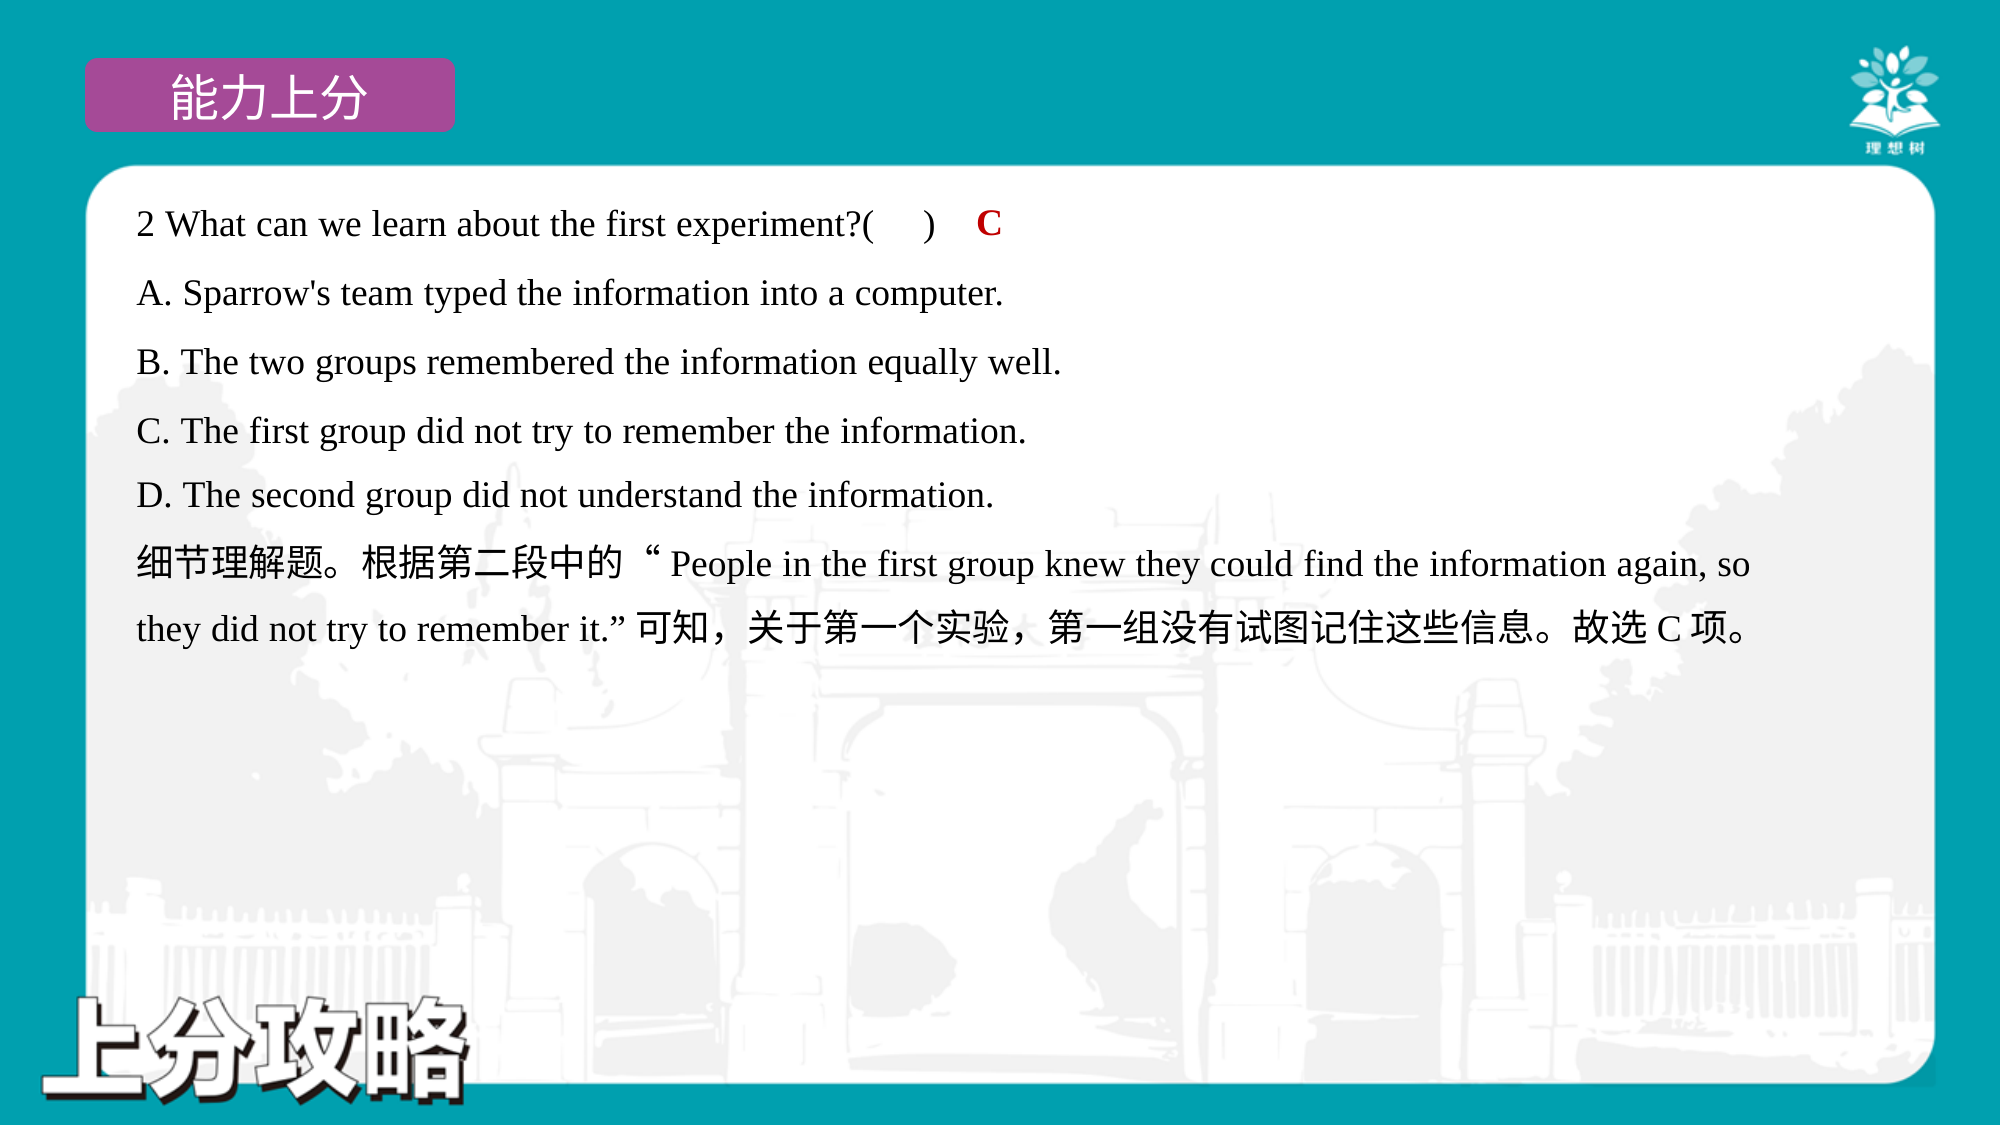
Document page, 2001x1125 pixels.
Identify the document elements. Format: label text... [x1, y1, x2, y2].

text_box 2 What can we learn about the first experiment?( ) [136, 176, 1865, 237]
text_box 细节理解题。根据第二段中的“People in the first group knew they could find the information again, so they did not try to remember it.”可知，关于第一个实验，第一组没有试图记住这些信息。故选C项。 [136, 515, 1865, 642]
text_box C [962, 176, 1017, 236]
text_box A. Sparrow's team typed the information into a computer. B. The two groups remembered the information equally well. C. The first group did not try to remember the information. D. The second group did not understand the information. [136, 244, 1865, 509]
picture [0, 0, 2000, 1125]
